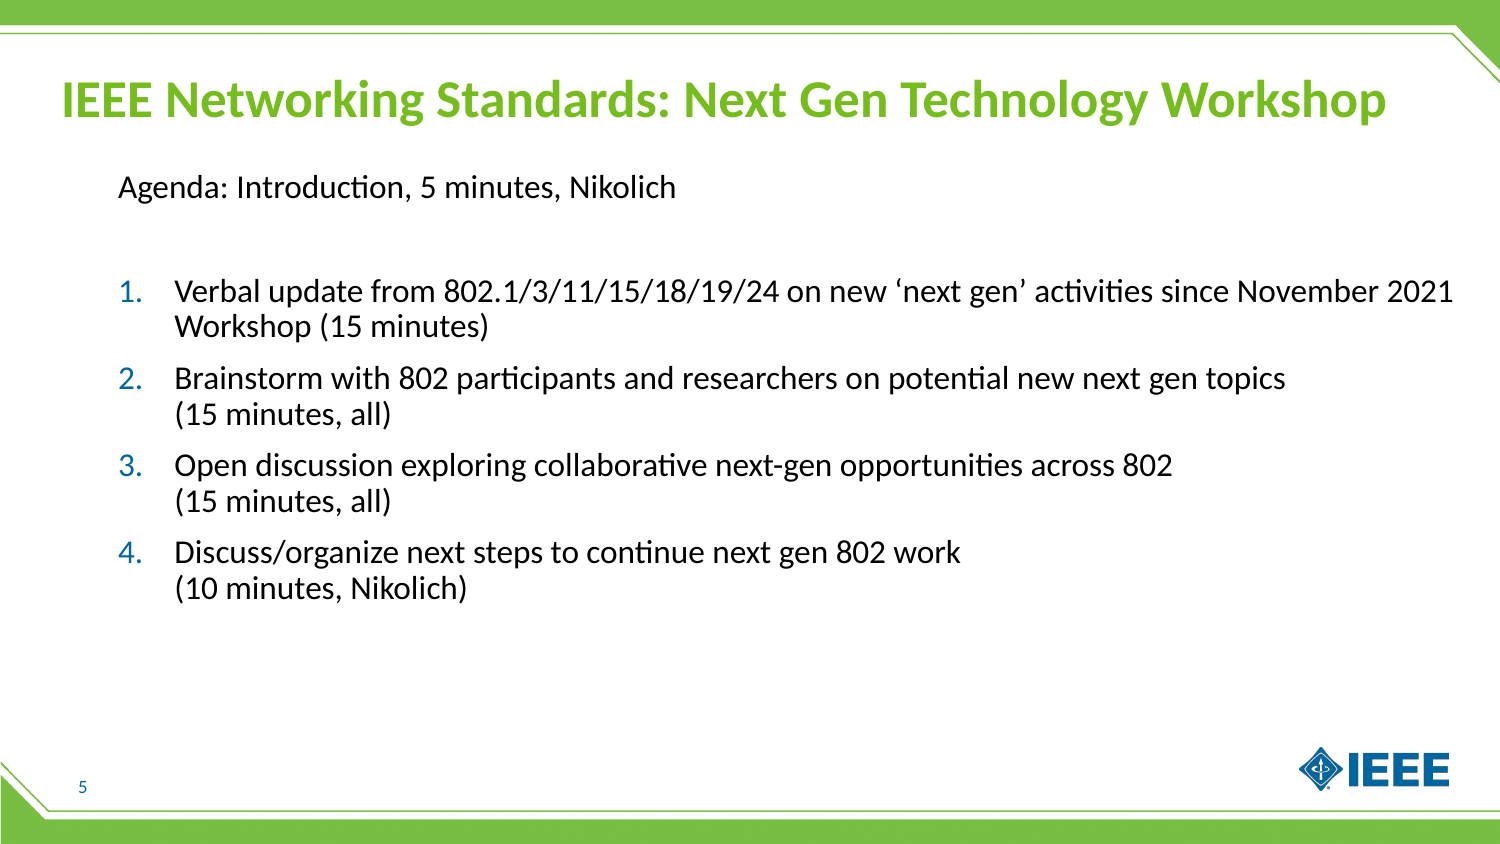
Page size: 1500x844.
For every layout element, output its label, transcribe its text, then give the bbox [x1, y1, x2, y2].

title IEEE Networking Standards: Next Gen Technology Workshop [46, 68, 1453, 137]
list Agenda: Introduction, 5 minutes, Nikolich Verbal update from 802.1/3/11/15/18/19/24 on new ‘next gen’ activities since November 2021 Workshop (15 minutes) Brainstorm with 802 participants and researchers on potential new next gen topics (15 minutes, all) Open discussion exploring collaborative next-gen opportunities across 802 (15 minutes, all) Discuss/organize next steps to continue next gen 802 work (10 minutes, Nikolich) [103, 162, 1500, 737]
picture [0, 0, 1500, 84]
slide_number 5 [63, 763, 143, 809]
picture [2, 761, 1500, 844]
picture [1299, 747, 1449, 760]
